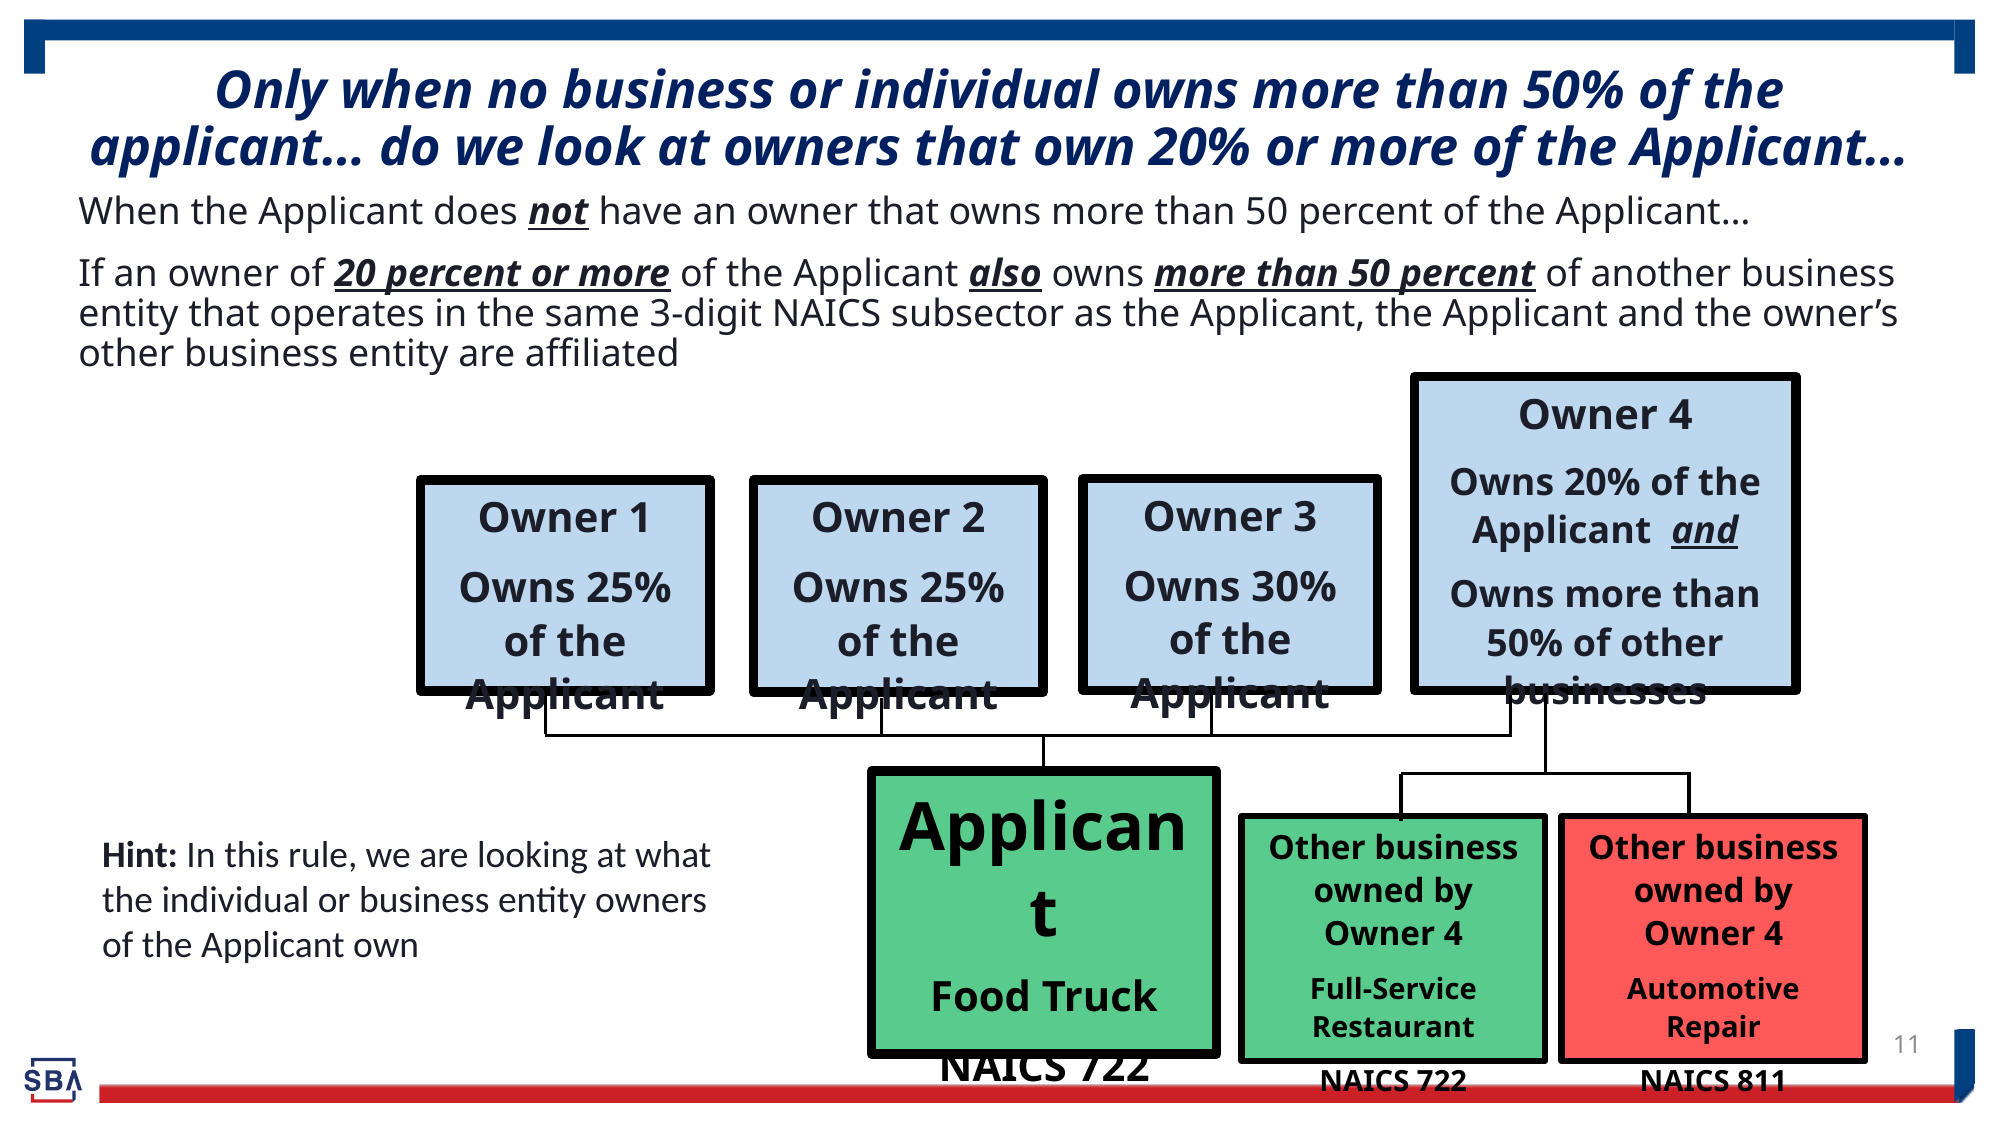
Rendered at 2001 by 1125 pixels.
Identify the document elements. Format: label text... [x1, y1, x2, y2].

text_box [420, 376, 1866, 1061]
title Only when no business or individual owns more than 50% of the applicant… do we look at owners that own 20% or more of the Applicant… [63, 56, 1937, 184]
text_box Hint: In this rule, we are looking at what the individual or business entity owners of the Applicant own [87, 822, 420, 1018]
list When the Applicant does not have an owner that owns more than 50 percent of the Applicant… If an owner of 20 percent or more of the Applicant also owns more than 50 percent of another business entity that operates in the same 3-digit NAICS subsector as the Applicant, the Applicant and the owner’s other business entity are affiliated [63, 184, 1953, 1076]
